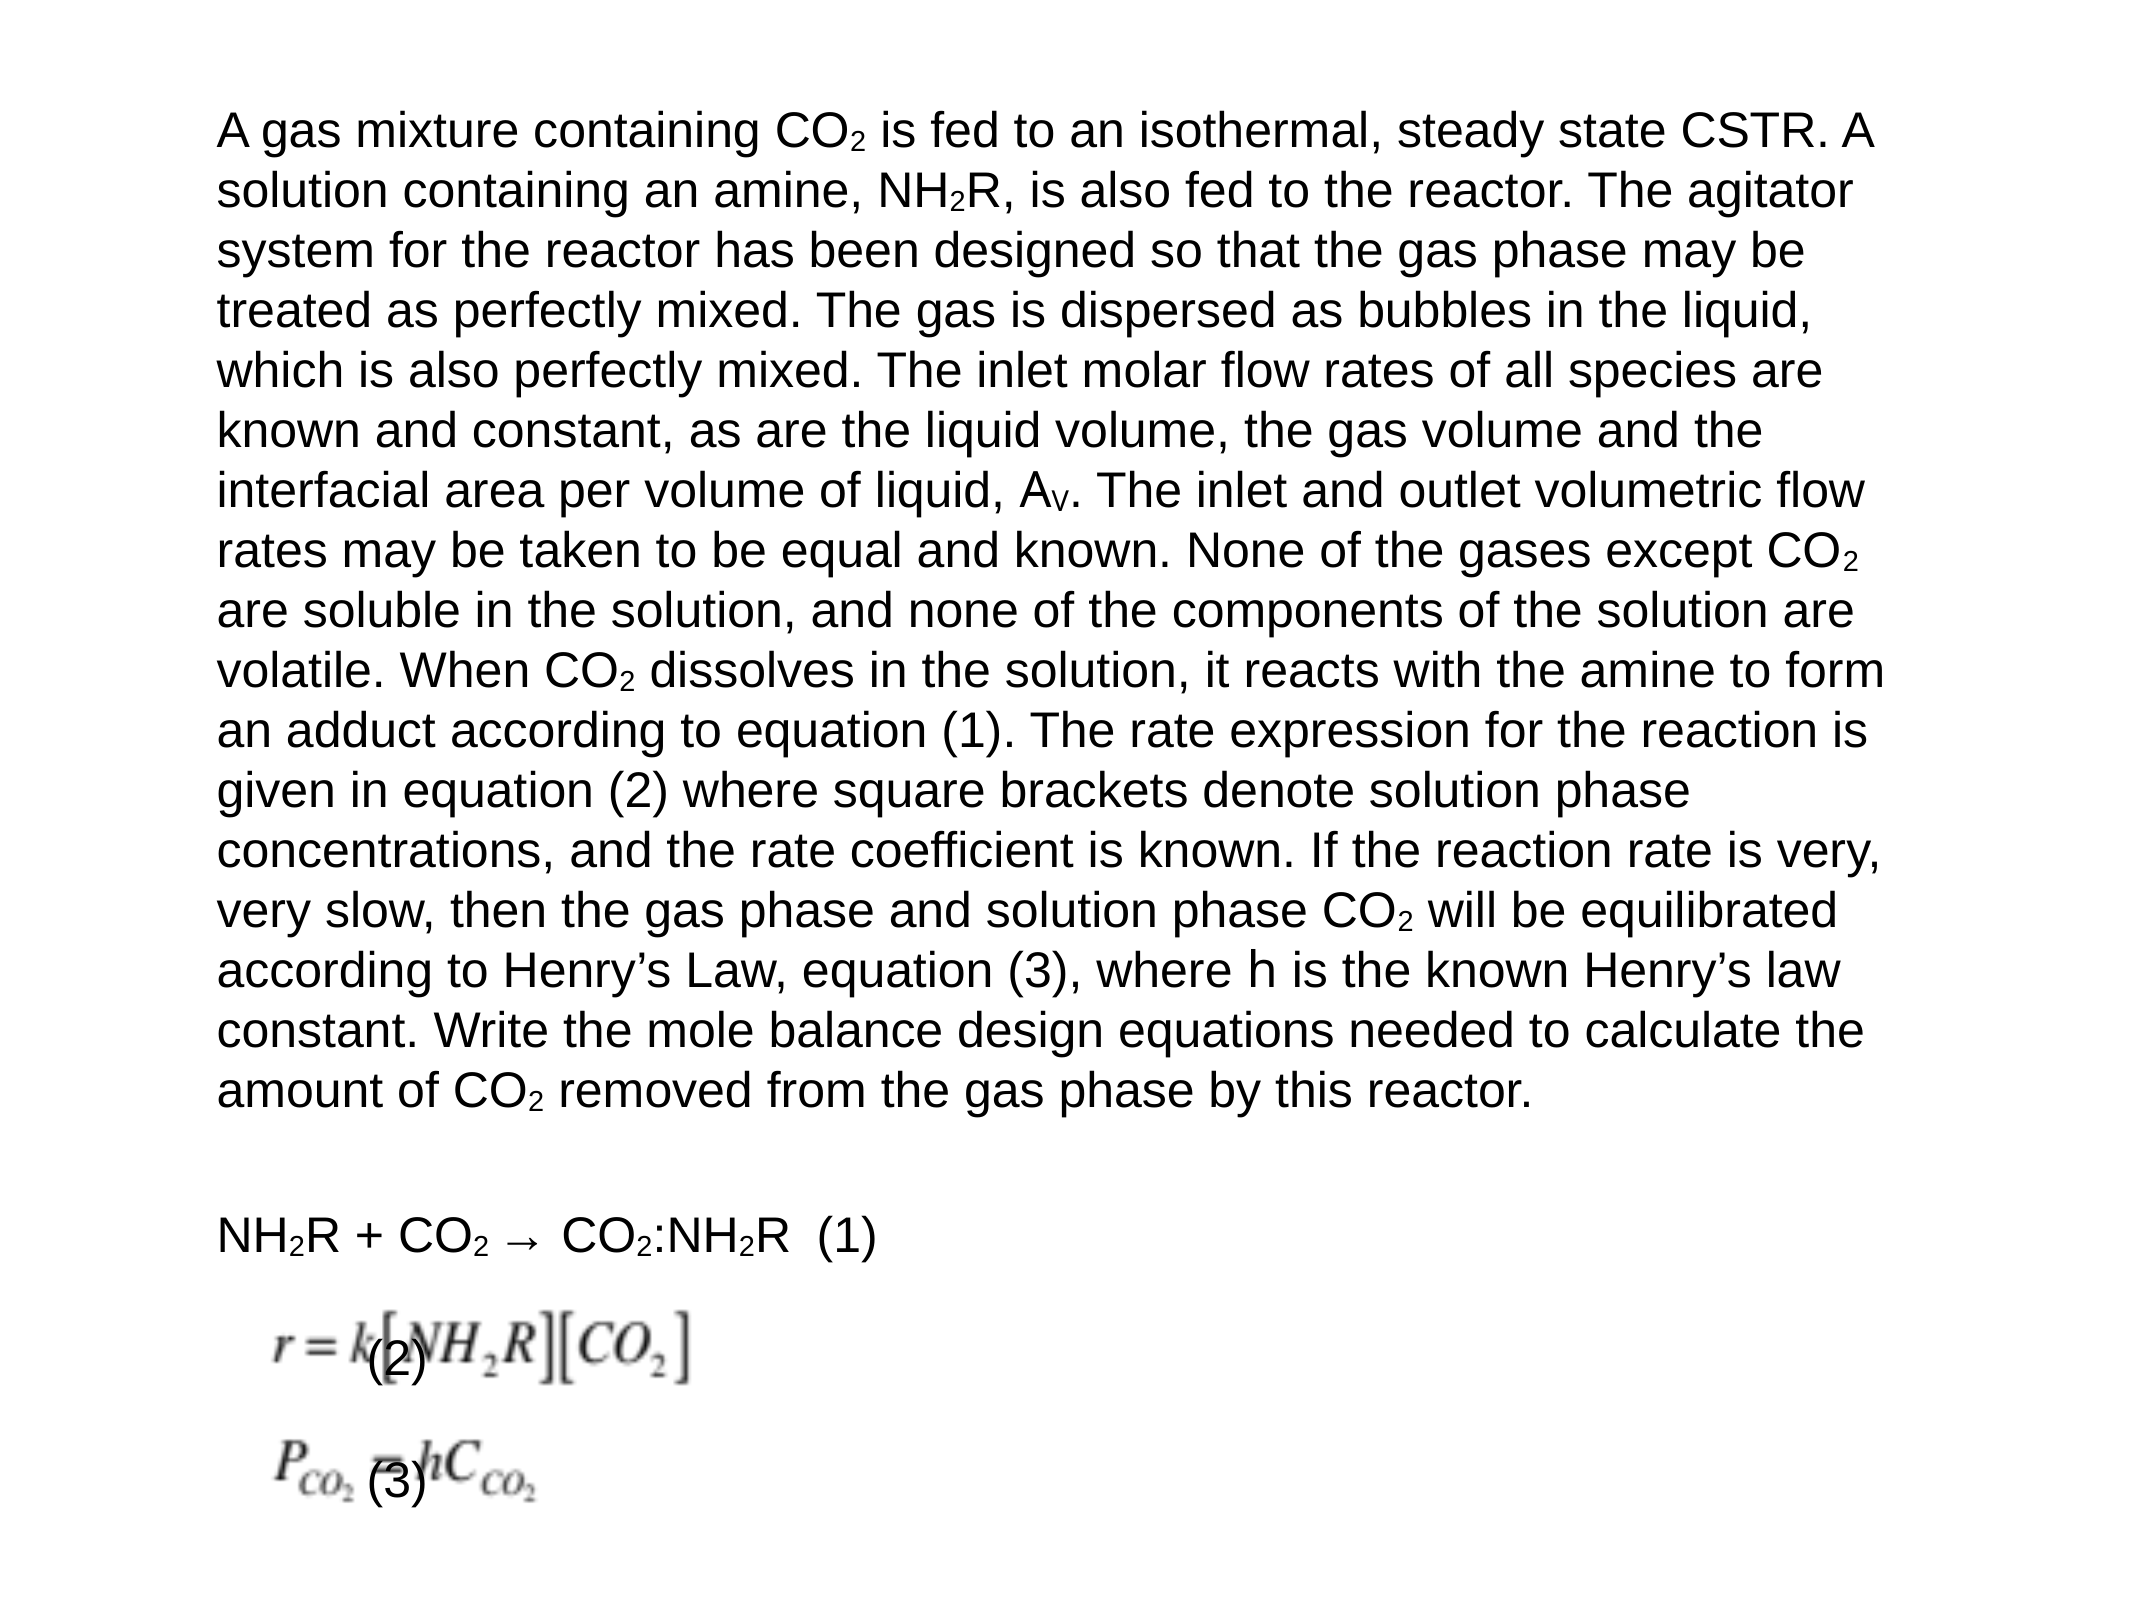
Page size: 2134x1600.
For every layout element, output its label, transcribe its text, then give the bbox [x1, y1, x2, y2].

list A gas mixture containing CO2 is fed to an isothermal, steady state CSTR. A solution containing an amine, NH2R, is also fed to the reactor. The agitator system for the reactor has been designed so that the gas phase may be treated as perfectly mixed. The gas is dispersed as bubbles in the liquid, which is also perfectly mixed. The inlet molar flow rates of all species are known and constant, as are the liquid volume, the gas volume and the interfacial area per volume of liquid, AV. The inlet and outlet volumetric flow rates may be taken to be equal and known. None of the gases except CO2 are soluble in the solution, and none of the components of the solution are volatile. When CO2 dissolves in the solution, it reacts with the amine to form an adduct according to equation (1). The rate expression for the reaction is given in equation (2) where square brackets denote solution phase concentrations, and the rate coefficient is known. If the reaction rate is very, very slow, then the gas phase and solution phase CO2 will be equilibrated according to Henry’s Law, equation (3), where h is the known Henry’s law constant. Write the mole balance design equations needed to calculate the amount of CO2 removed from the gas phase by this reactor. NH2R + CO2 → CO2:NH2R (1) (2) (3) [208, 89, 1925, 1509]
picture [266, 1301, 692, 1387]
picture [266, 1426, 542, 1507]
